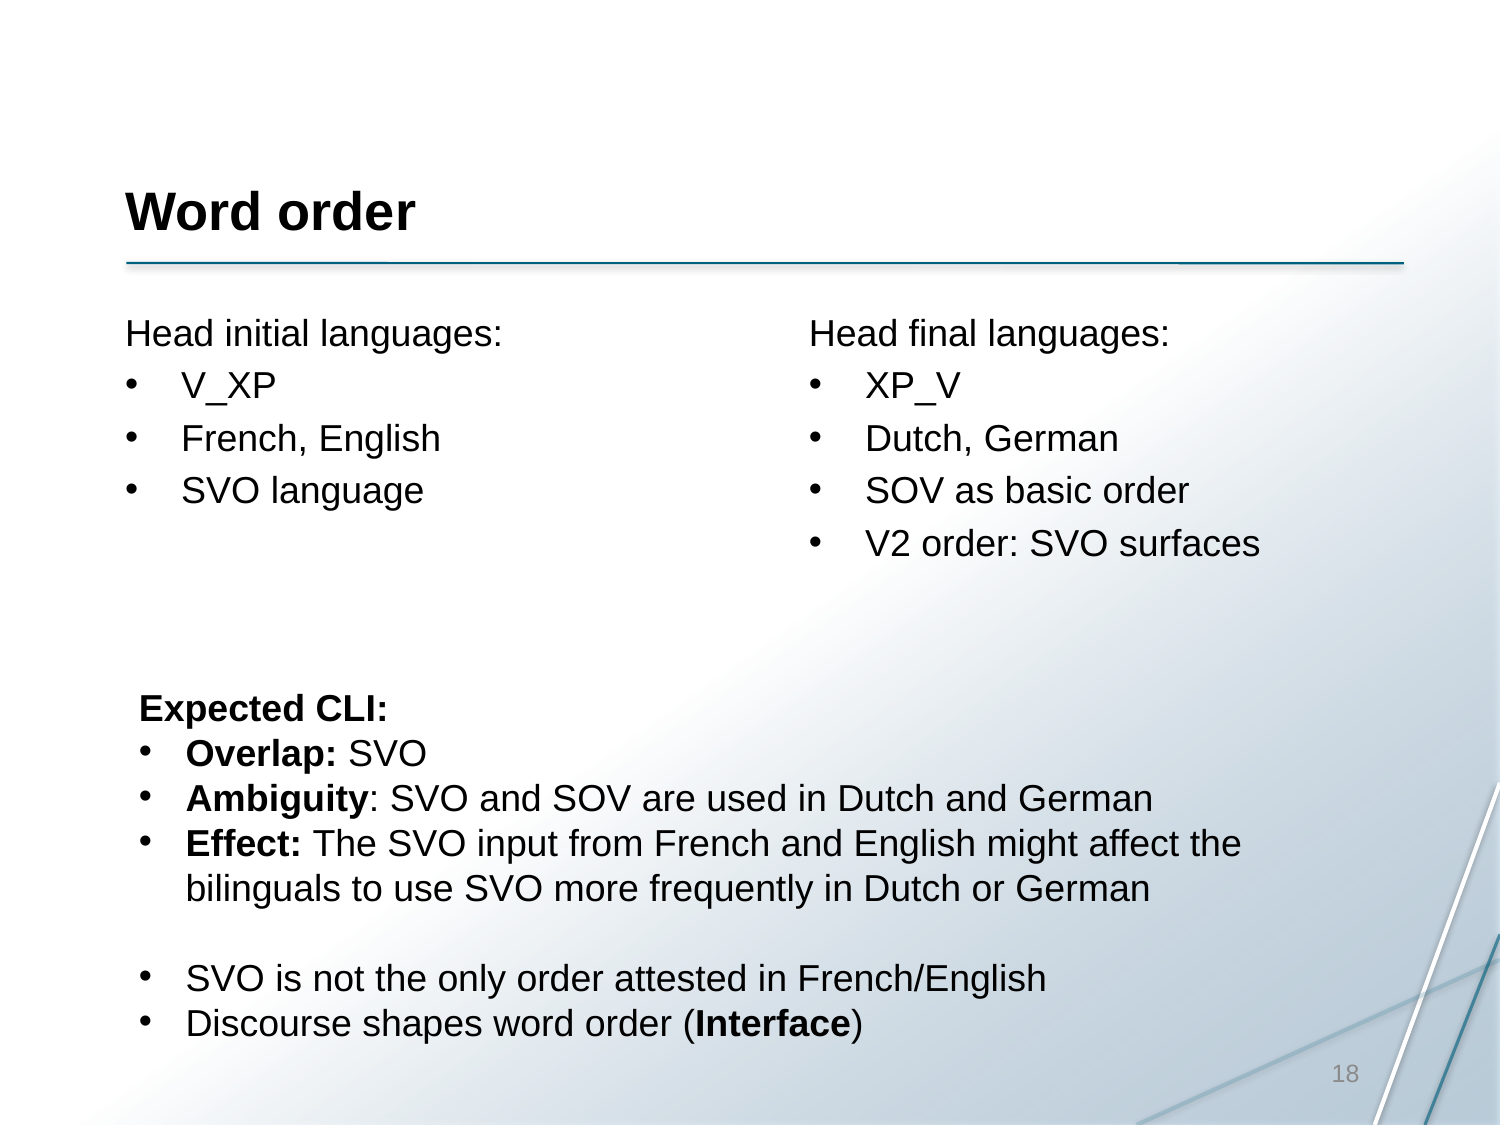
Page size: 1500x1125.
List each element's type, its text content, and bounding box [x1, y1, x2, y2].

title Word order [109, 49, 1403, 249]
text_box Expected CLI: Overlap: SVO Ambiguity: SVO and SOV are used in Dutch and German Effect: The SVO input from French and English might affect the bilinguals to use SVO more frequently in Dutch or German SVO is not the only order attested in French/English Discourse shapes word order (Interface) [123, 676, 1389, 1051]
list Head initial languages: V_XP French, English SVO language [109, 301, 719, 677]
slide_number 18 [1074, 1051, 1375, 1103]
list Head final languages: XP_V Dutch, German SOV as basic order V2 order: SVO surfaces [793, 301, 1403, 834]
